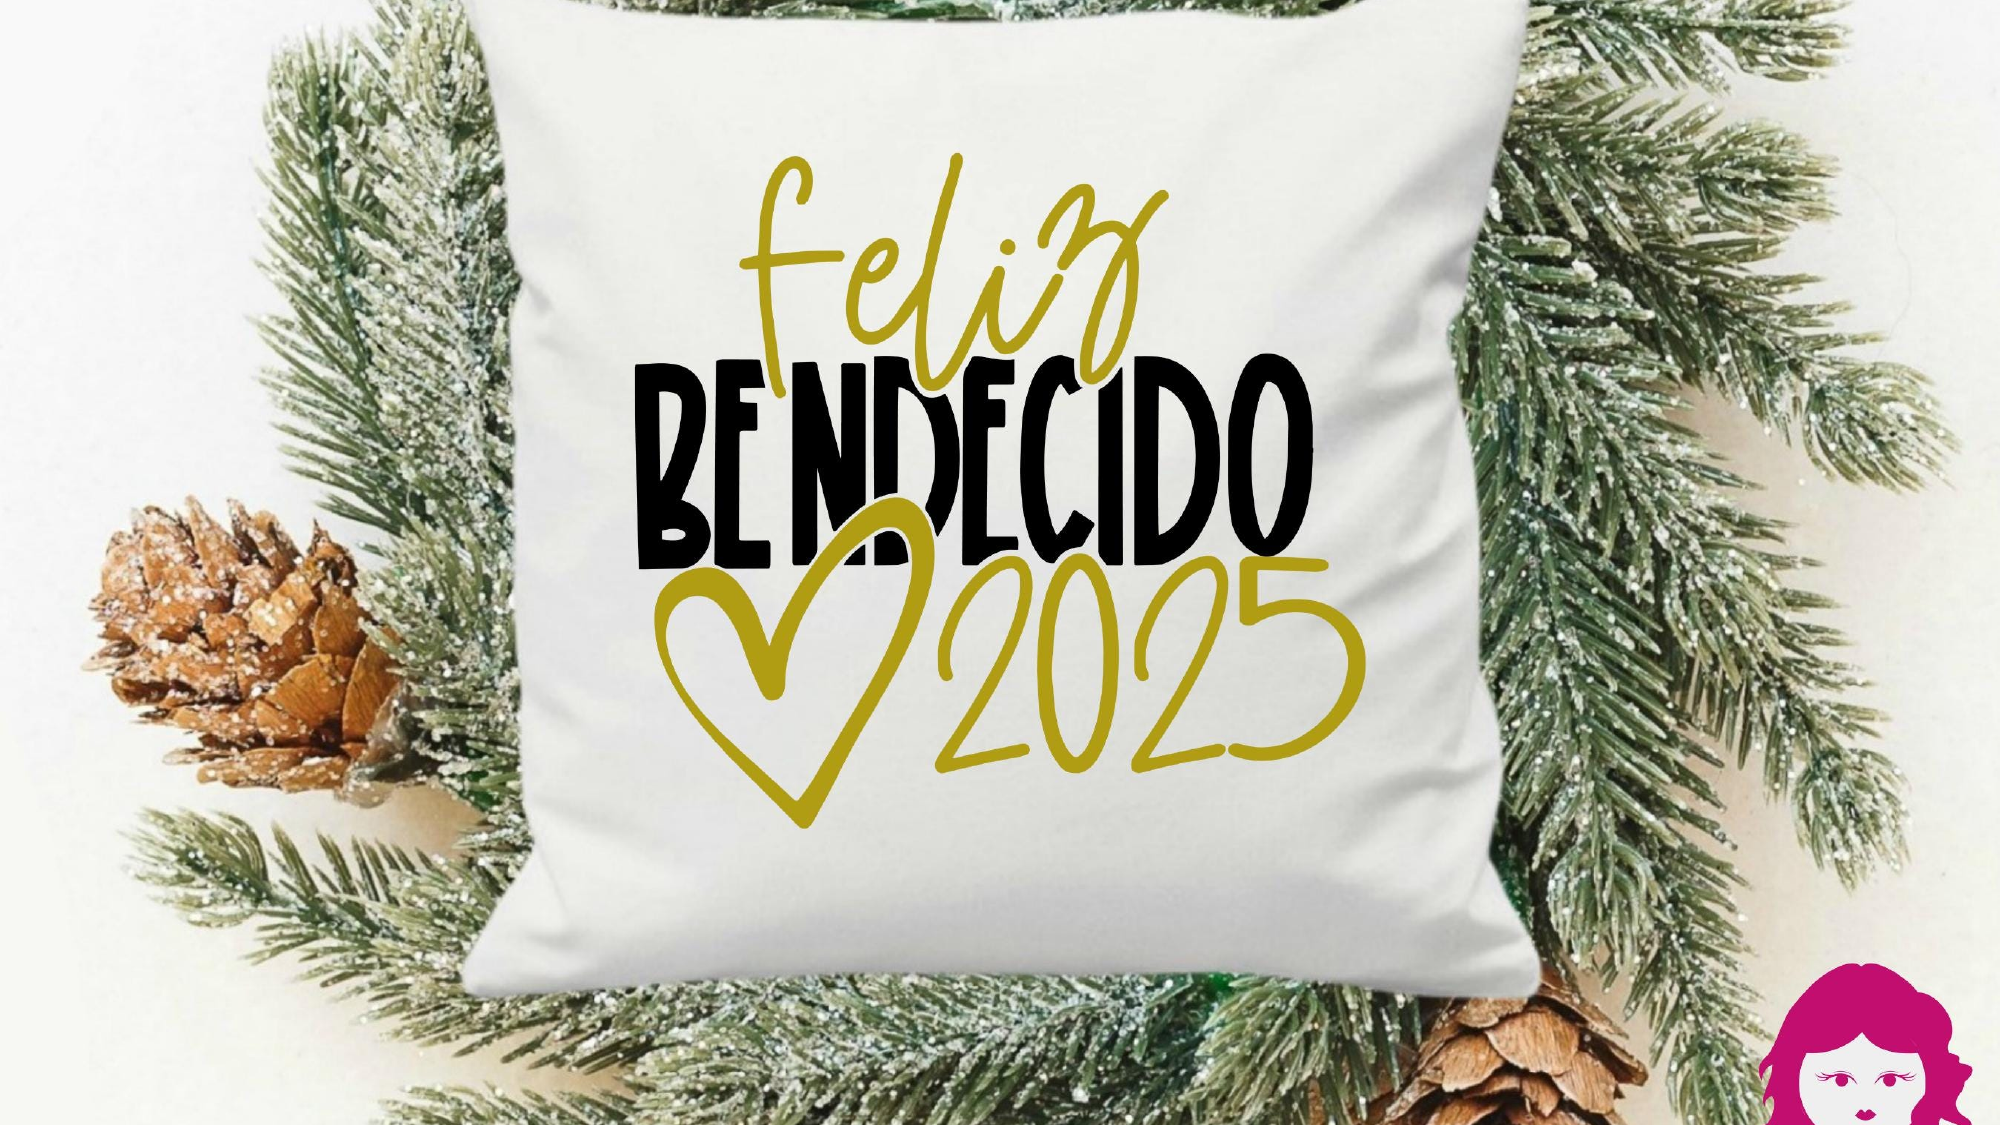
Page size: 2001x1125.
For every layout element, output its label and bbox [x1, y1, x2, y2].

list [0, 0, 2000, 1125]
